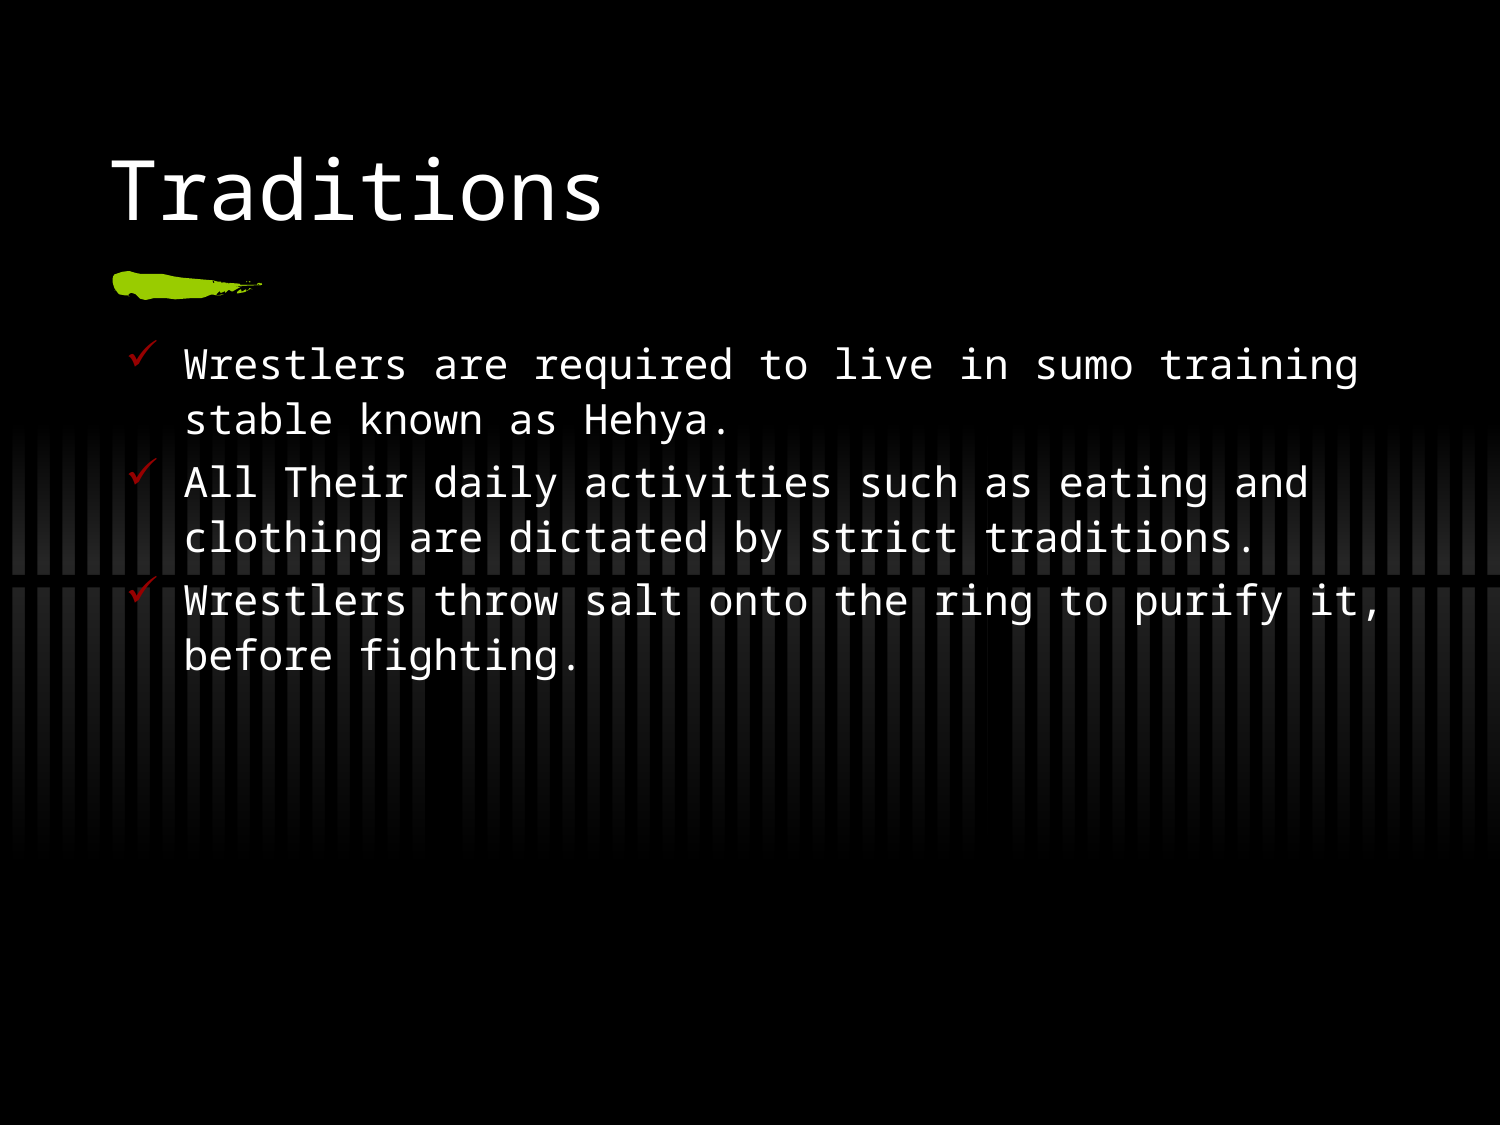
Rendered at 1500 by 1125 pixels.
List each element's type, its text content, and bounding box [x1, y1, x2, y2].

list Wrestlers are required to live in sumo training stable known as Hehya. All Their daily activities such as eating and clothing are dictated by strict traditions. Wrestlers throw salt onto the ring to purify it, before fighting. [93, 324, 1407, 951]
title Traditions [93, 112, 1407, 263]
